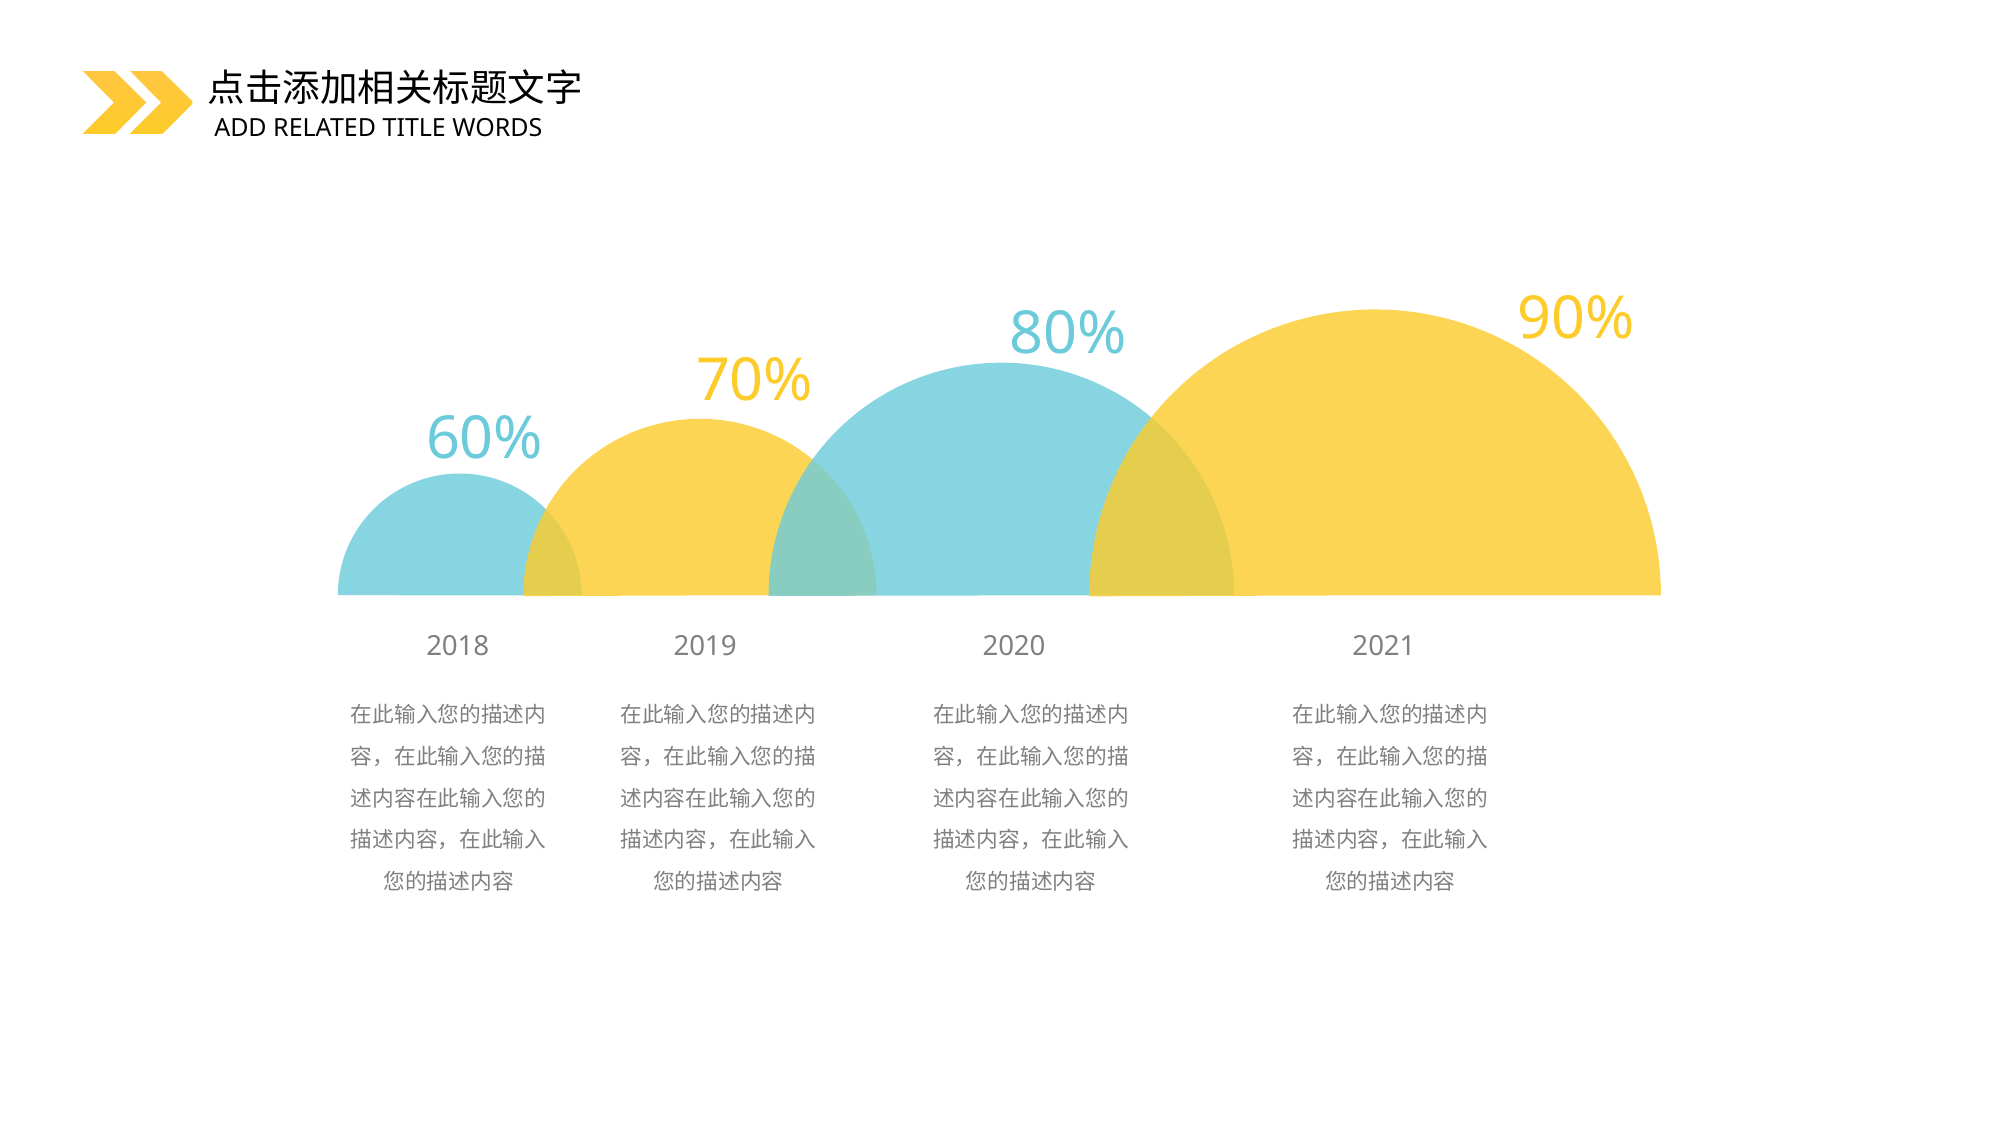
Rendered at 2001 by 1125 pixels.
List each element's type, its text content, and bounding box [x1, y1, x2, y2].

text_box 2021 [1311, 620, 1456, 669]
text_box 在此输入您的描述内容，在此输入您的描述内容在此输入您的描述内容，在此输入您的描述内容 [597, 678, 840, 902]
text_box [768, 362, 1151, 596]
text_box 2020 [941, 620, 1086, 669]
text_box 在此输入您的描述内容，在此输入您的描述内容在此输入您的描述内容，在此输入您的描述内容 [327, 678, 570, 902]
text_box [522, 418, 812, 597]
text_box 2018 [385, 620, 530, 669]
text_box 在此输入您的描述内容，在此输入您的描述内容在此输入您的描述内容，在此输入您的描述内容 [1269, 678, 1512, 902]
text_box [1088, 308, 1662, 597]
text_box 在此输入您的描述内容，在此输入您的描述内容在此输入您的描述内容，在此输入您的描述内容 [909, 678, 1153, 902]
text_box 70% [681, 333, 829, 420]
text_box 80% [994, 286, 1142, 373]
text_box [337, 472, 545, 596]
text_box 2019 [632, 620, 777, 669]
text_box 90% [1502, 271, 1650, 358]
text_box 60% [410, 391, 559, 478]
